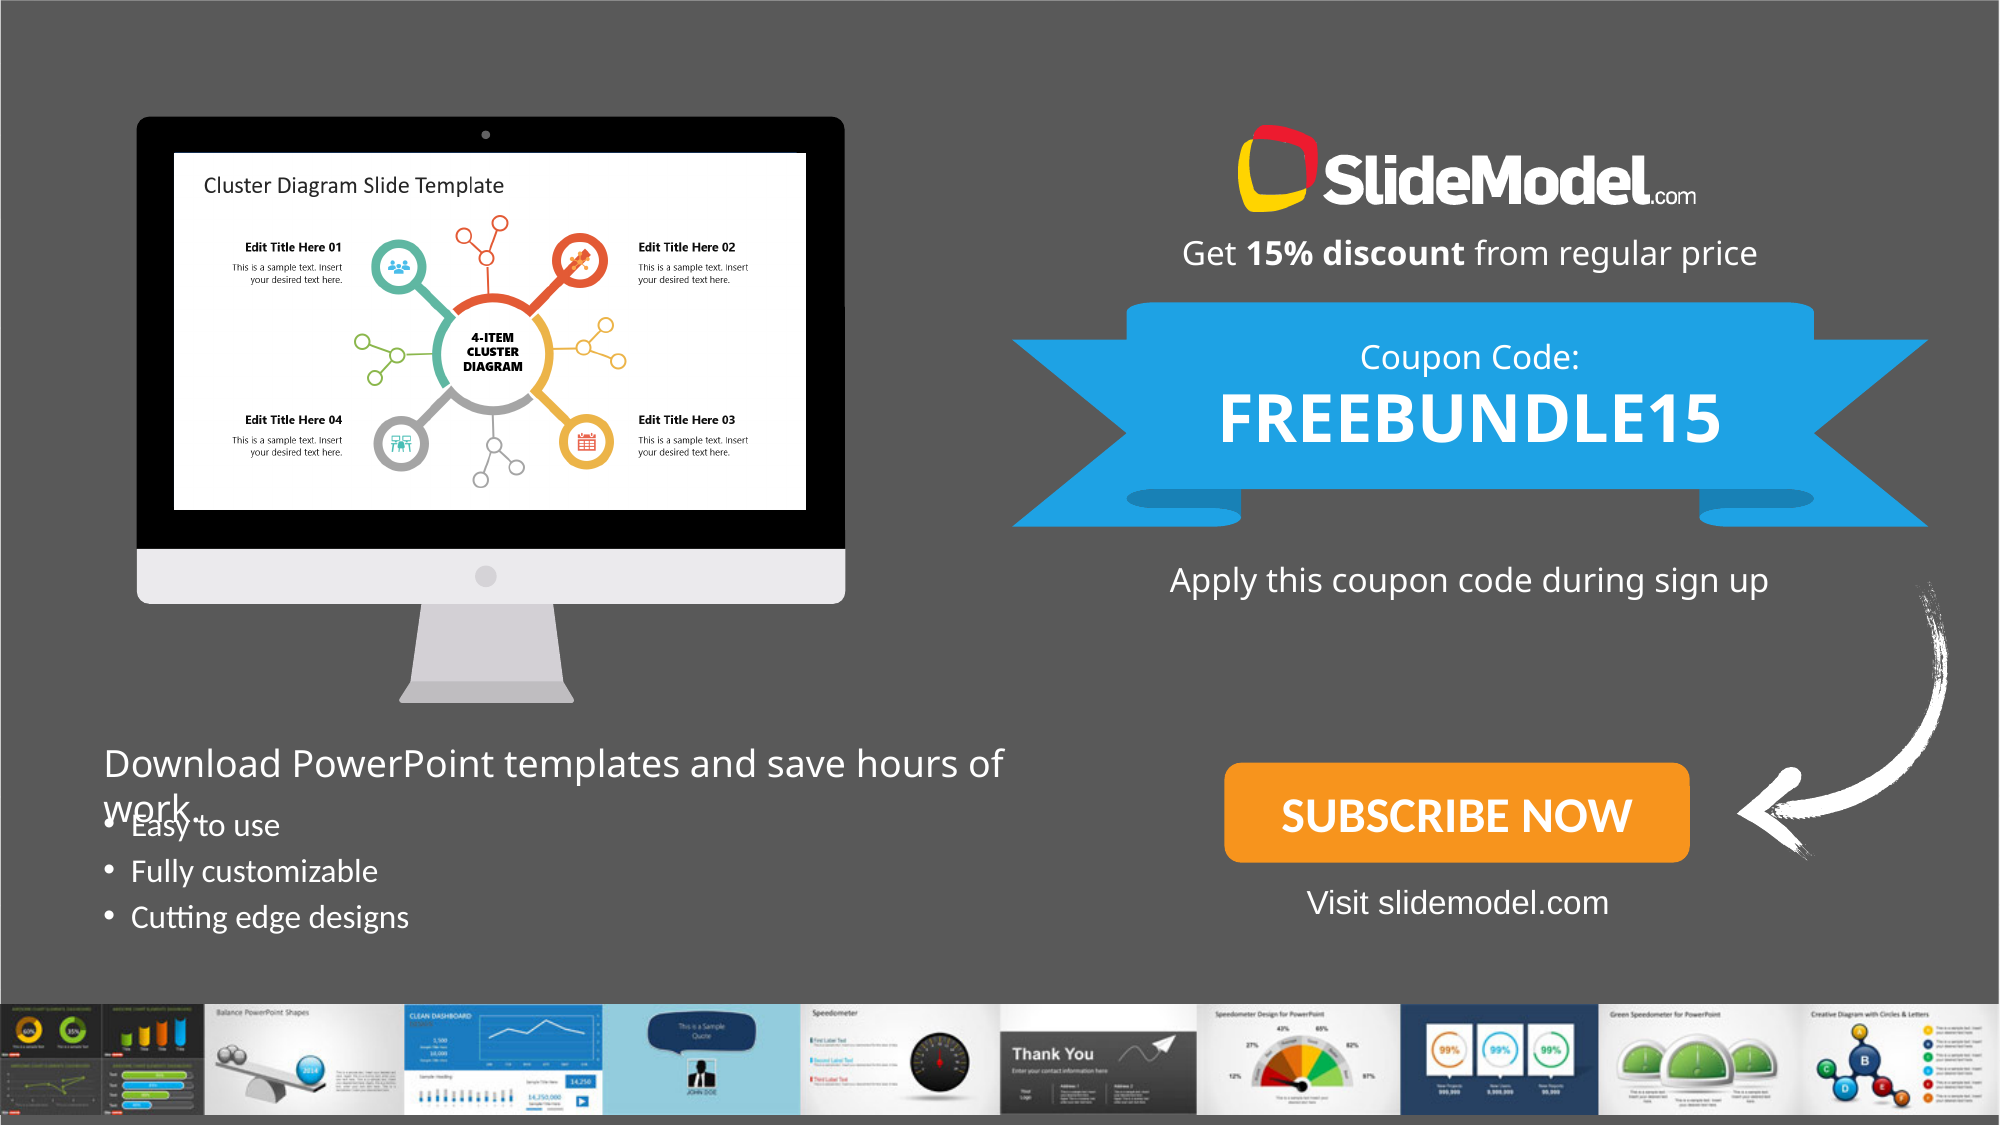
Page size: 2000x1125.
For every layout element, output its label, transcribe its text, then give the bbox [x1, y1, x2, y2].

text_box SUBSCRIBE NOW [1222, 760, 1692, 865]
picture [0, 1003, 1999, 1116]
text_box [0, 0, 2000, 1003]
text_box [1736, 594, 1949, 861]
picture [174, 153, 807, 510]
text_box Coupon Code: FREEBUNDLE15 [1173, 328, 1768, 464]
text_box Visit slidemodel.com [1247, 874, 1669, 928]
text_box [1010, 300, 1931, 529]
text_box Get 15% discount from regular price [1058, 225, 1883, 280]
text_box Download PowerPoint templates and save hours of work. [88, 732, 1059, 838]
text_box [136, 116, 846, 704]
text_box [1928, 587, 1937, 601]
text_box Easy to use Fully customizable Cutting edge designs [88, 838, 863, 943]
picture [1237, 125, 1696, 213]
text_box Apply this coupon code during sign up [1129, 551, 1811, 607]
